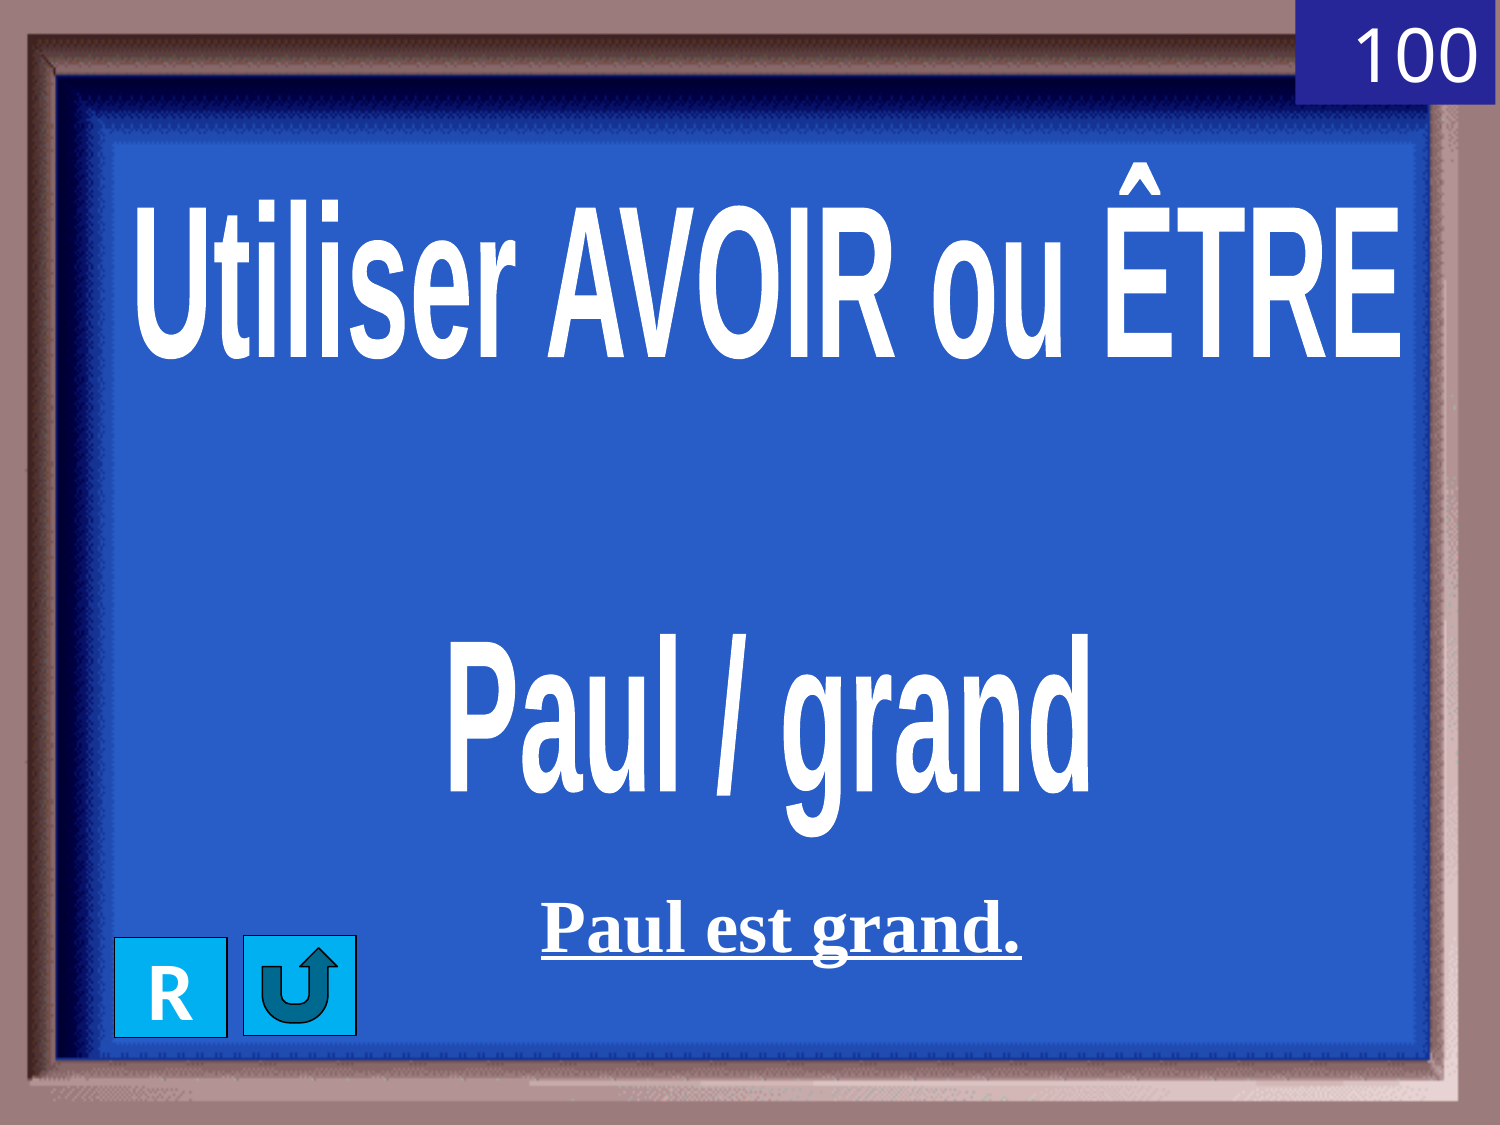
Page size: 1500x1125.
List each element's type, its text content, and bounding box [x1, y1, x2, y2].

text_box R [114, 937, 228, 1038]
text_box [243, 935, 357, 1036]
text_box 100 [1295, 0, 1496, 105]
text_box Paul est grand. [312, 869, 1250, 975]
picture [0, 0, 1500, 1125]
